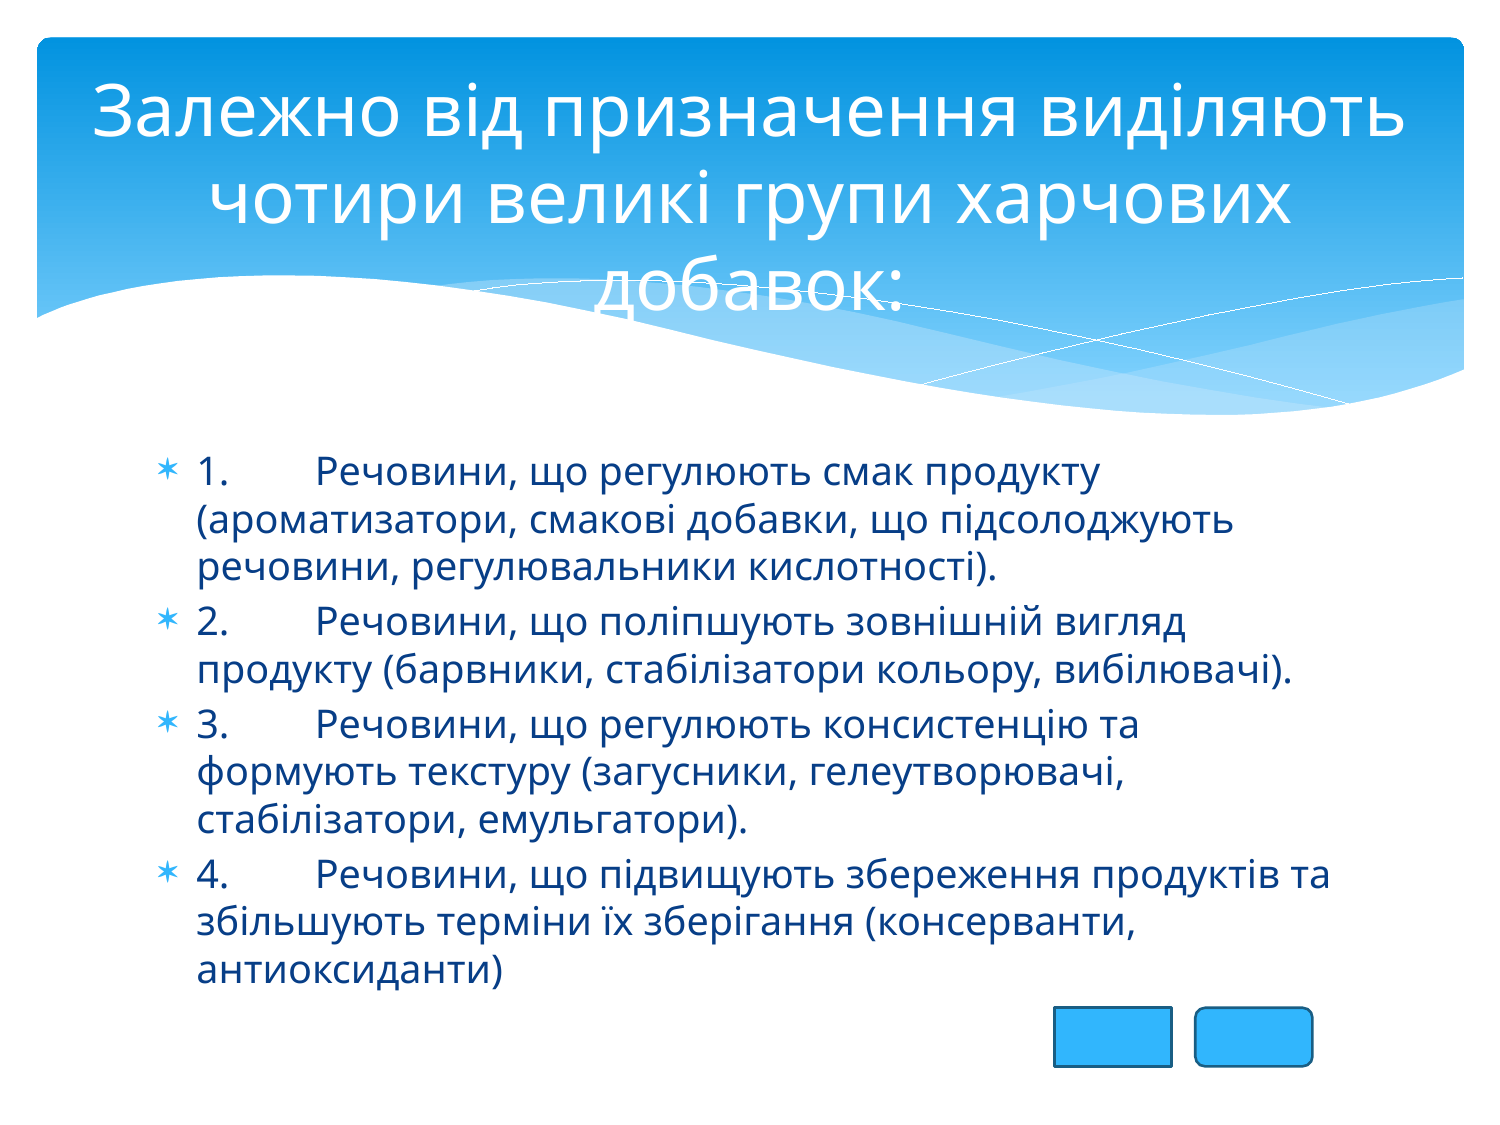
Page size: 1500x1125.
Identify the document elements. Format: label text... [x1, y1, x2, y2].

text_box [1053, 1006, 1173, 1068]
text_box [1193, 1006, 1314, 1068]
list 1. Речовини, що регулюють смак продукту (ароматизатори, смакові добавки, що підсолоджують речовини, регулювальники кислотності). 2. Речовини, що поліпшують зовнішній вигляд продукту (барвники, стабілізатори кольору, вибілювачі). 3. Речовини, що регулюють консистенцію та формують текстуру (загусники, гелеутворювачі, стабілізатори, емульгатори). 4. Речовини, що підвищують збереження продуктів та збільшують терміни їх зберігання (консерванти, антиоксиданти) [143, 438, 1359, 1005]
title Залежно від призначення виділяють чотири великі групи харчових добавок: [75, 55, 1425, 421]
